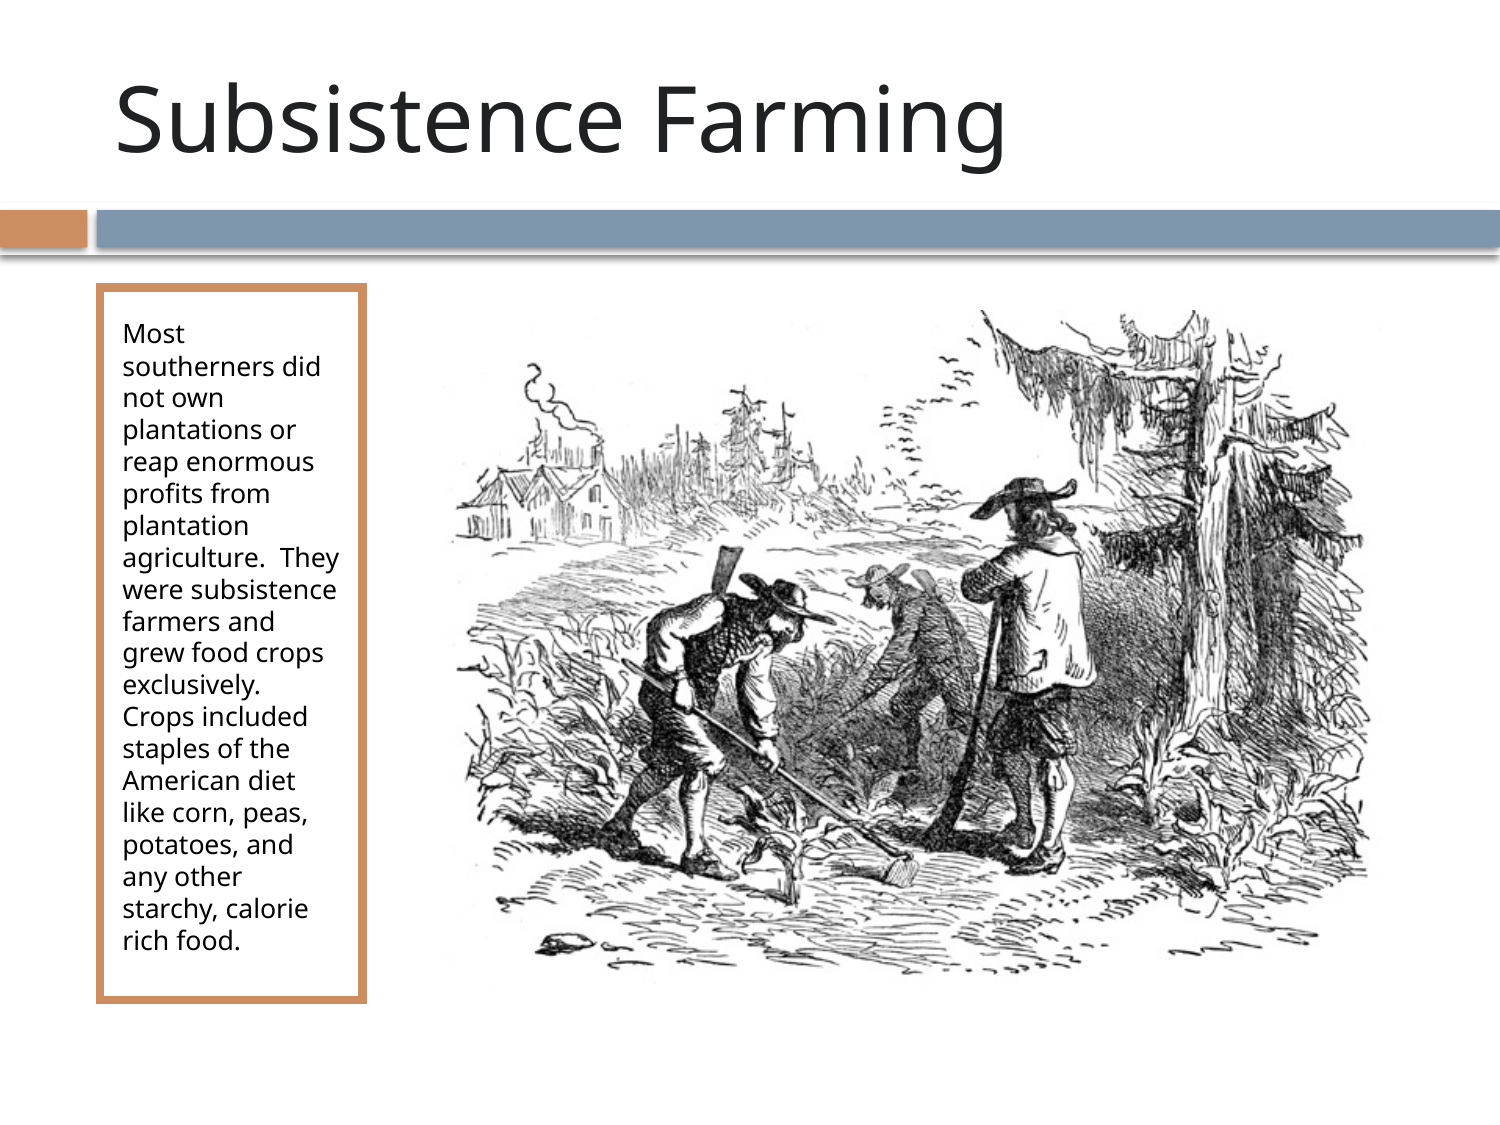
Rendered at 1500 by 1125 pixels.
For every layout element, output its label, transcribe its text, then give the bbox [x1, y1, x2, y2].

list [443, 310, 1382, 990]
title Subsistence Farming [99, 44, 1425, 188]
list Most southerners did not own plantations or reap enormous profits from plantation agriculture. They were subsistence farmers and grew food crops exclusively. Crops included staples of the American diet like corn, peas, potatoes, and any other starchy, calorie rich food. [96, 283, 367, 1004]
